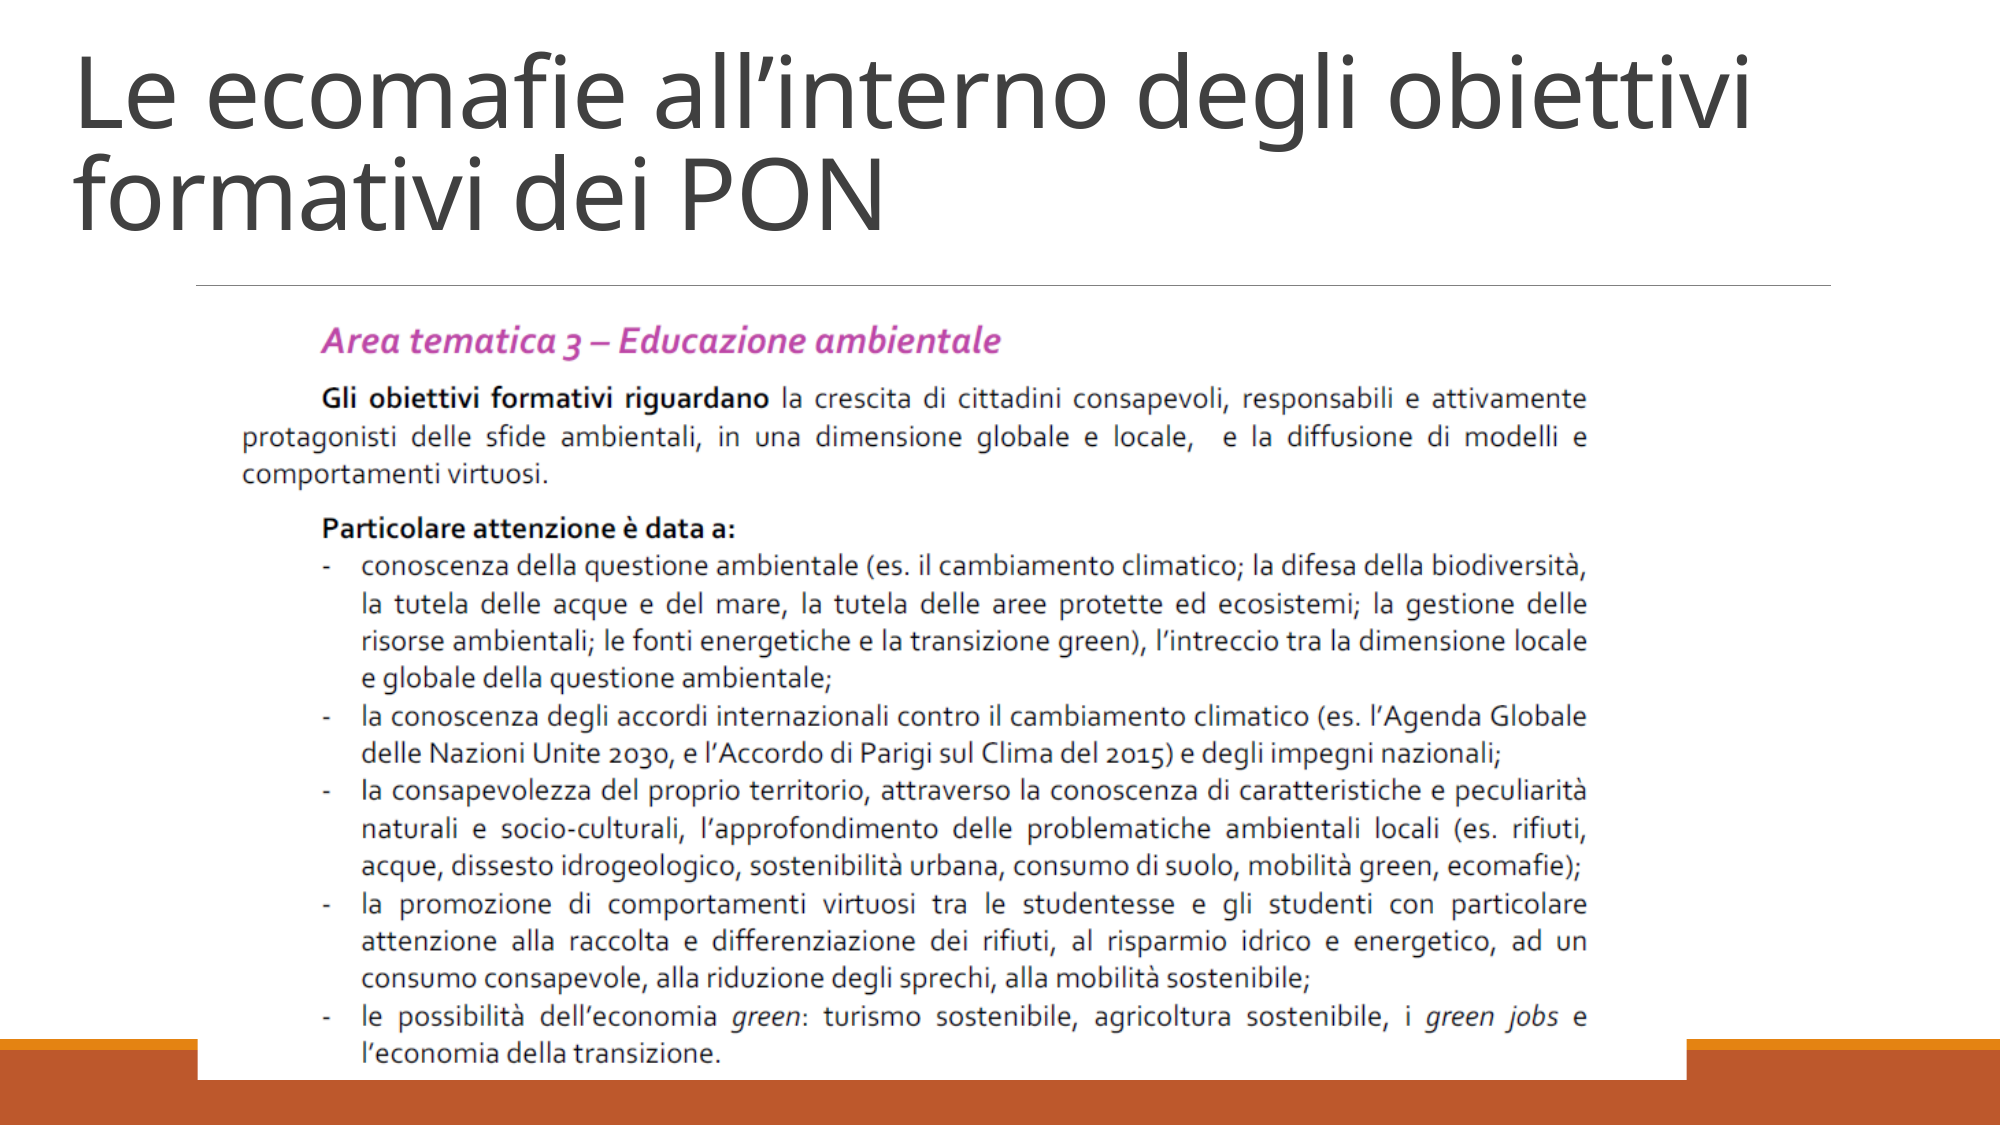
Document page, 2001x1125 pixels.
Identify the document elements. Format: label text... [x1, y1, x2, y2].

title Le ecomafie all’interno degli obiettivi formativi dei PON [57, 28, 1828, 259]
picture [197, 301, 1688, 1080]
